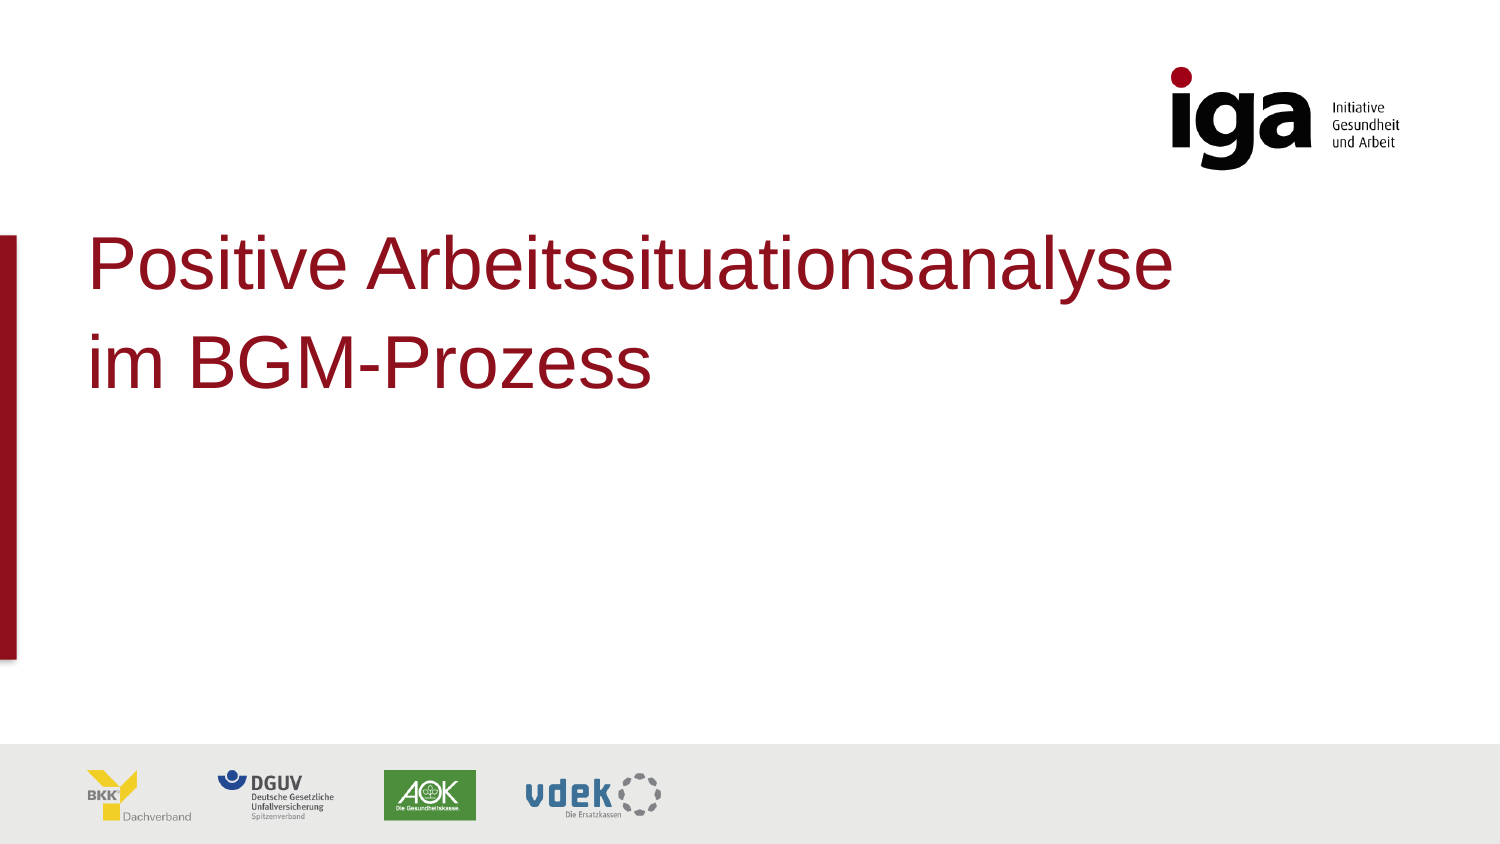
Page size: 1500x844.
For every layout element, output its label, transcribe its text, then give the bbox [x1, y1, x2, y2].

title Positive Arbeitssituationsanalyse im BGM-Prozess [72, 198, 1232, 510]
